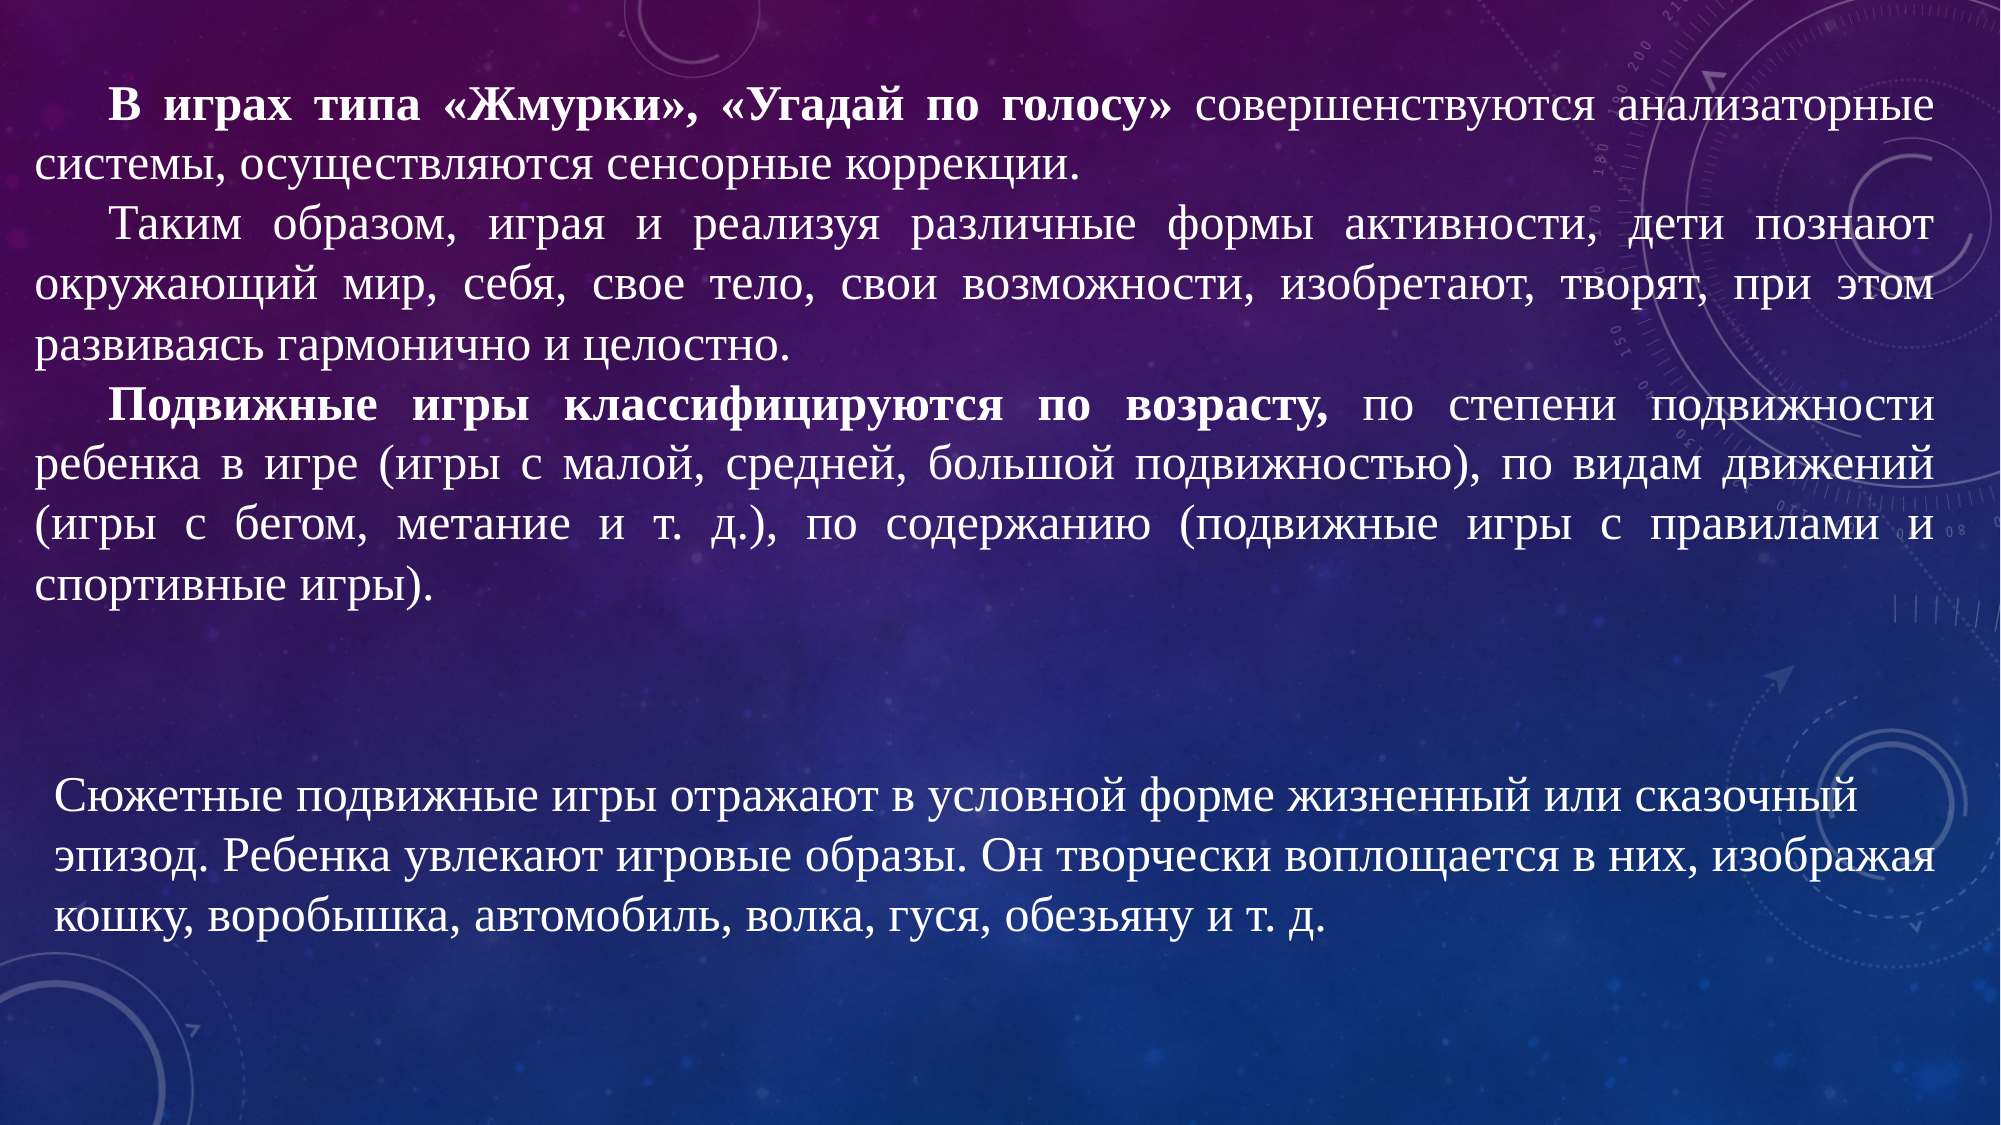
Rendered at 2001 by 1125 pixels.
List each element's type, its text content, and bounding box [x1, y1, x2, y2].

text_box В играх типа «Жмурки», «Угадай по голосу» совершенствуются анализаторные системы, осуществляются сенсорные коррекции. Таким образом, играя и реализуя различные формы активности, дети познают окружающий мир, себя, свое тело, свои возможности, изобретают, творят, при этом развиваясь гармонично и целостно. Подвижные игры классифицируются по возрасту, по степени подвижности ребенка в игре (игры с малой, средней, большой подвижностью), по видам движений (игры с бегом, метание и т. д.), по содержанию (подвижные игры с правилами и спортивные игры). [19, 62, 1950, 618]
text_box Сюжетные подвижные игры отражают в условной форме жизненный или сказочный эпизод. Ребенка увлекают игровые образы. Он творчески воплощается в них, изображая кошку, воробышка, автомобиль, волка, гуся, обезьяну и т. д. [39, 754, 1970, 950]
picture [0, 0, 2001, 1125]
